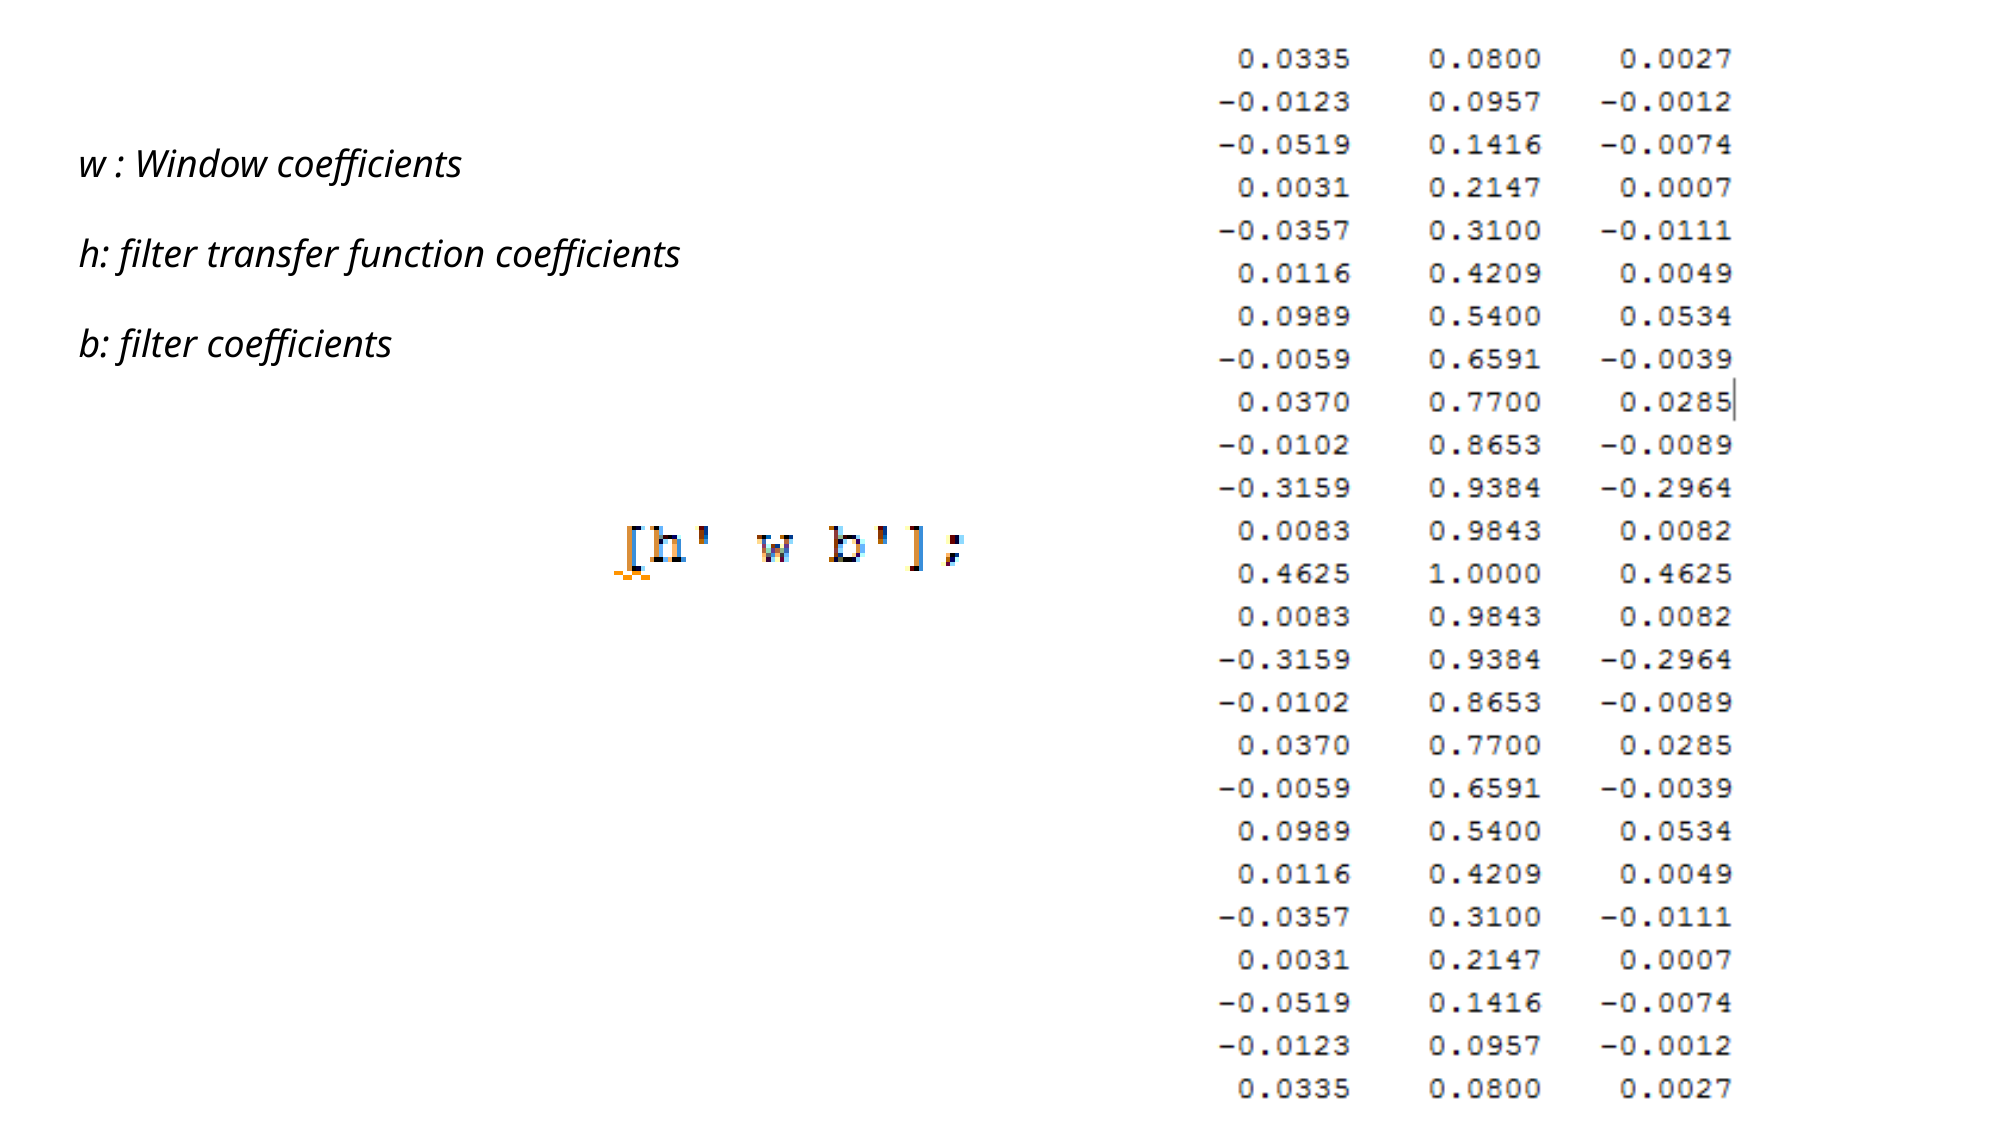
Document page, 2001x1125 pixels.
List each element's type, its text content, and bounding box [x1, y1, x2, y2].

picture [592, 490, 991, 603]
picture [1199, 33, 1753, 1120]
text_box w : Window coefficients h: filter transfer function coefficients b: filter coefficients [63, 133, 697, 418]
